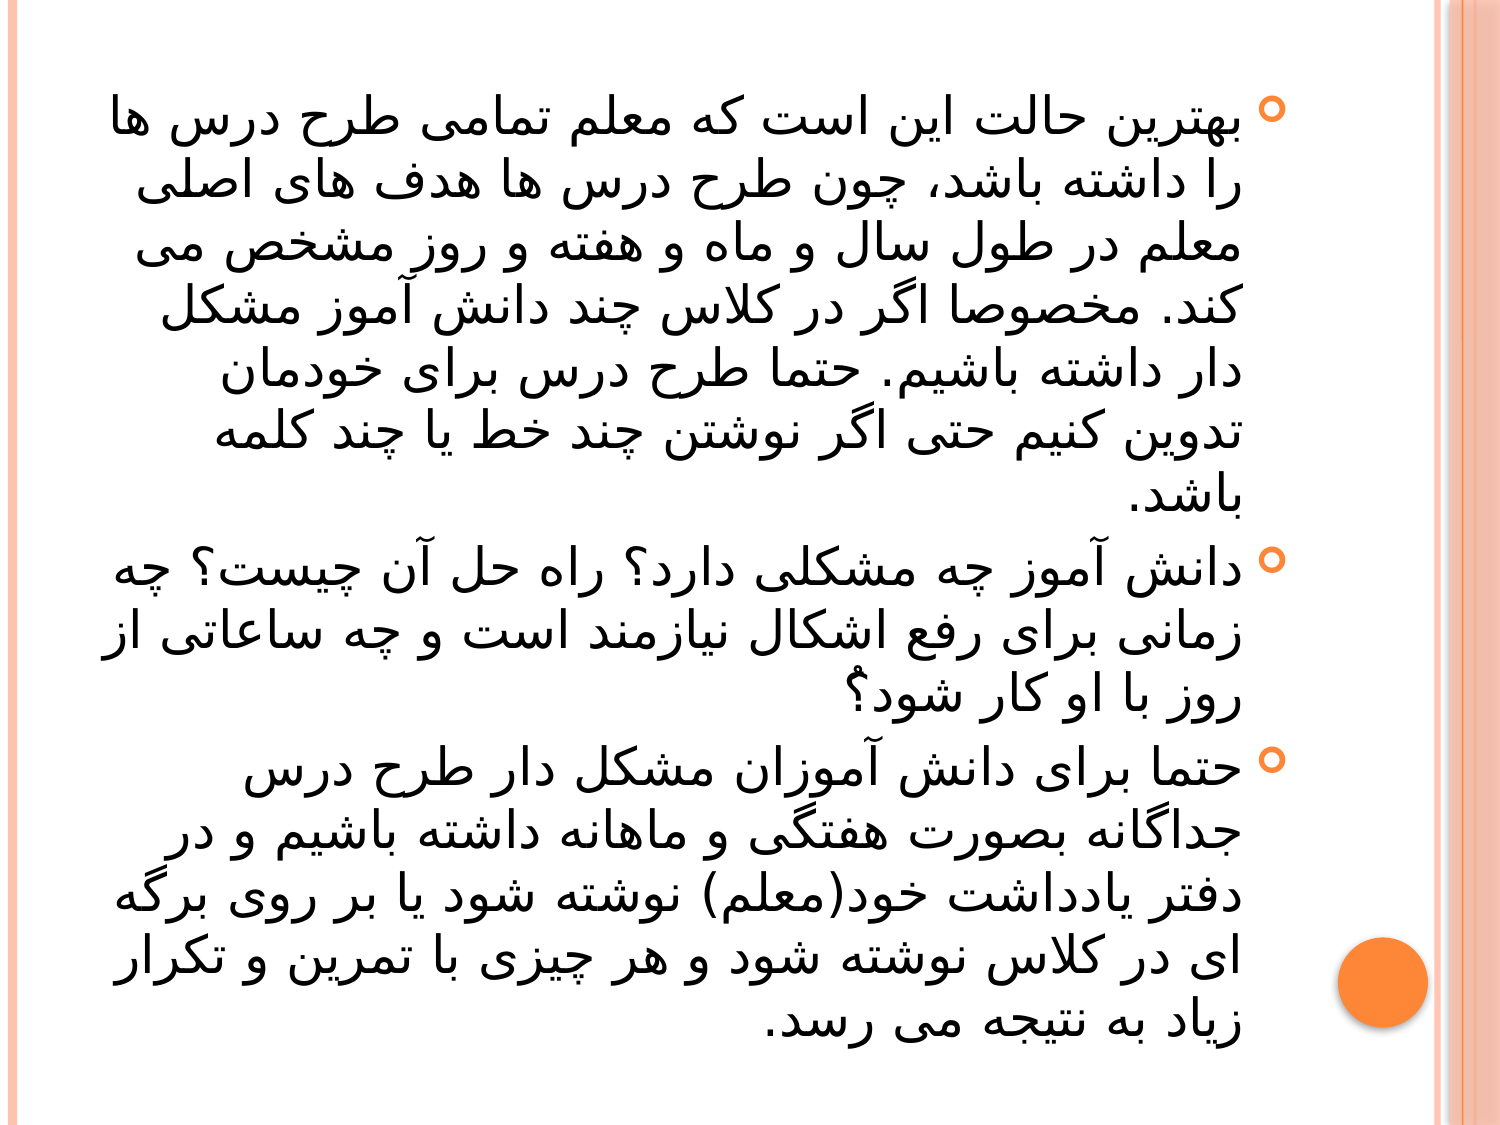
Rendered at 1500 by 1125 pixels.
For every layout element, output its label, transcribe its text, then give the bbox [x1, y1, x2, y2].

list بهترین حالت این است که معلم تمامی طرح درس ها را داشته باشد، چون طرح درس ها هدف های اصلی معلم در طول سال و ماه و هفته و روز مشخص می کند. مخصوصا اگر در کلاس چند دانش آموز مشکل دار داشته باشیم. حتما طرح درس برای خودمان تدوین کنیم حتی اگر نوشتن چند خط یا چند کلمه باشد. دانش آموز چه مشکلی دارد؟ راه حل آن چیست؟ چه زمانی برای رفع اشکال نیازمند است و چه ساعاتی از روز با او کار شود؟ُ حتما برای دانش آموزان مشکل دار طرح درس جداگانه بصورت هفتگی و ماهانه داشته باشیم و در دفتر یادداشت خود(معلم) نوشته شود یا بر روی برگه ای در کلاس نوشته شود و هر چیزی با تمرین و تکرار زیاد به نتیجه می رسد. [75, 75, 1300, 1062]
